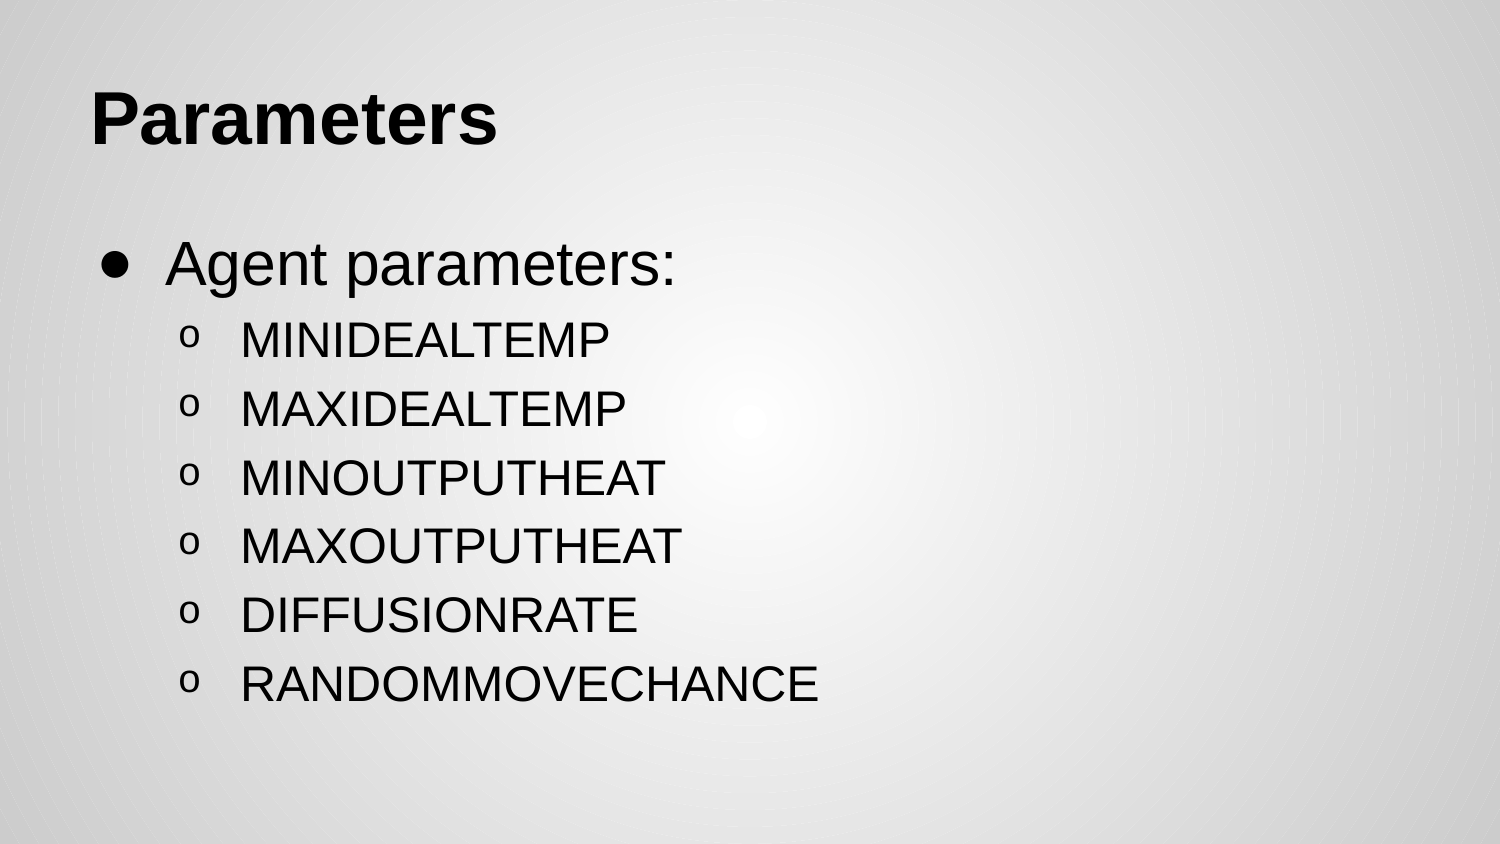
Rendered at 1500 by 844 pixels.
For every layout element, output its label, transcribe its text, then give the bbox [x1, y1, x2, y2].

title Parameters [75, 33, 1425, 175]
list Agent parameters: MINIDEALTEMP MAXIDEALTEMP MINOUTPUTHEAT MAXOUTPUTHEAT DIFFUSIONRATE RANDOMMOVECHANCE [75, 196, 1425, 808]
